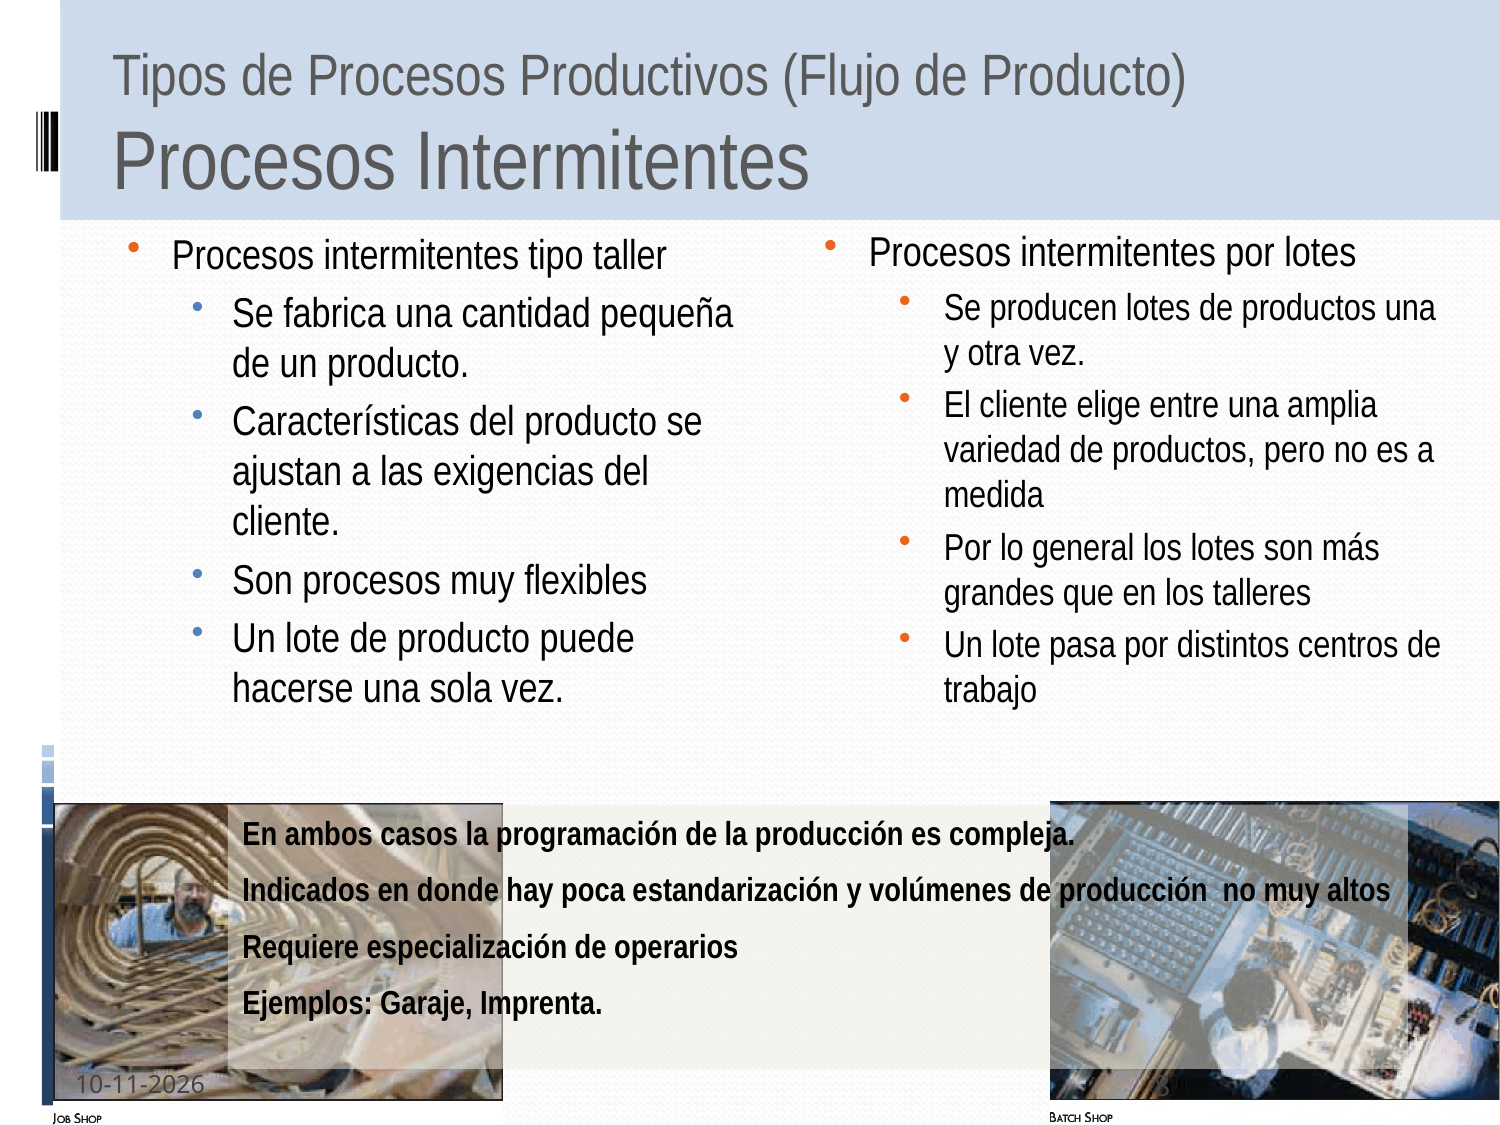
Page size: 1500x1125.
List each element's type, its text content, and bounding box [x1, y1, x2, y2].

text_box Procesos intermitentes por lotes Se producen lotes de productos una y otra vez. El cliente elige entre una amplia variedad de productos, pero no es a medida Por lo general los lotes son más grandes que en los talleres Un lote pasa por distintos centros de trabajo [809, 217, 1471, 804]
slide_number 18 [1042, 804, 1049, 1069]
title Tipos de Procesos Productivos (Flujo de Producto) Procesos Intermitentes [111, 18, 1436, 207]
text_box En ambos casos la programación de la producción es compleja. Indicados en donde hay poca estandarización y volúmenes de producción no muy altos Requiere especialización de operarios Ejemplos: Garaje, Imprenta. [503, 804, 1045, 1069]
slide_number 18 [503, 806, 508, 1069]
picture [1049, 801, 1500, 1125]
picture [52, 803, 503, 1125]
list Procesos intermitentes tipo taller Se fabrica una cantidad pequeña de un producto. Características del producto se ajustan a las exigencias del cliente. Son procesos muy flexibles Un lote de producto puede hacerse una sola vez. [111, 219, 774, 804]
